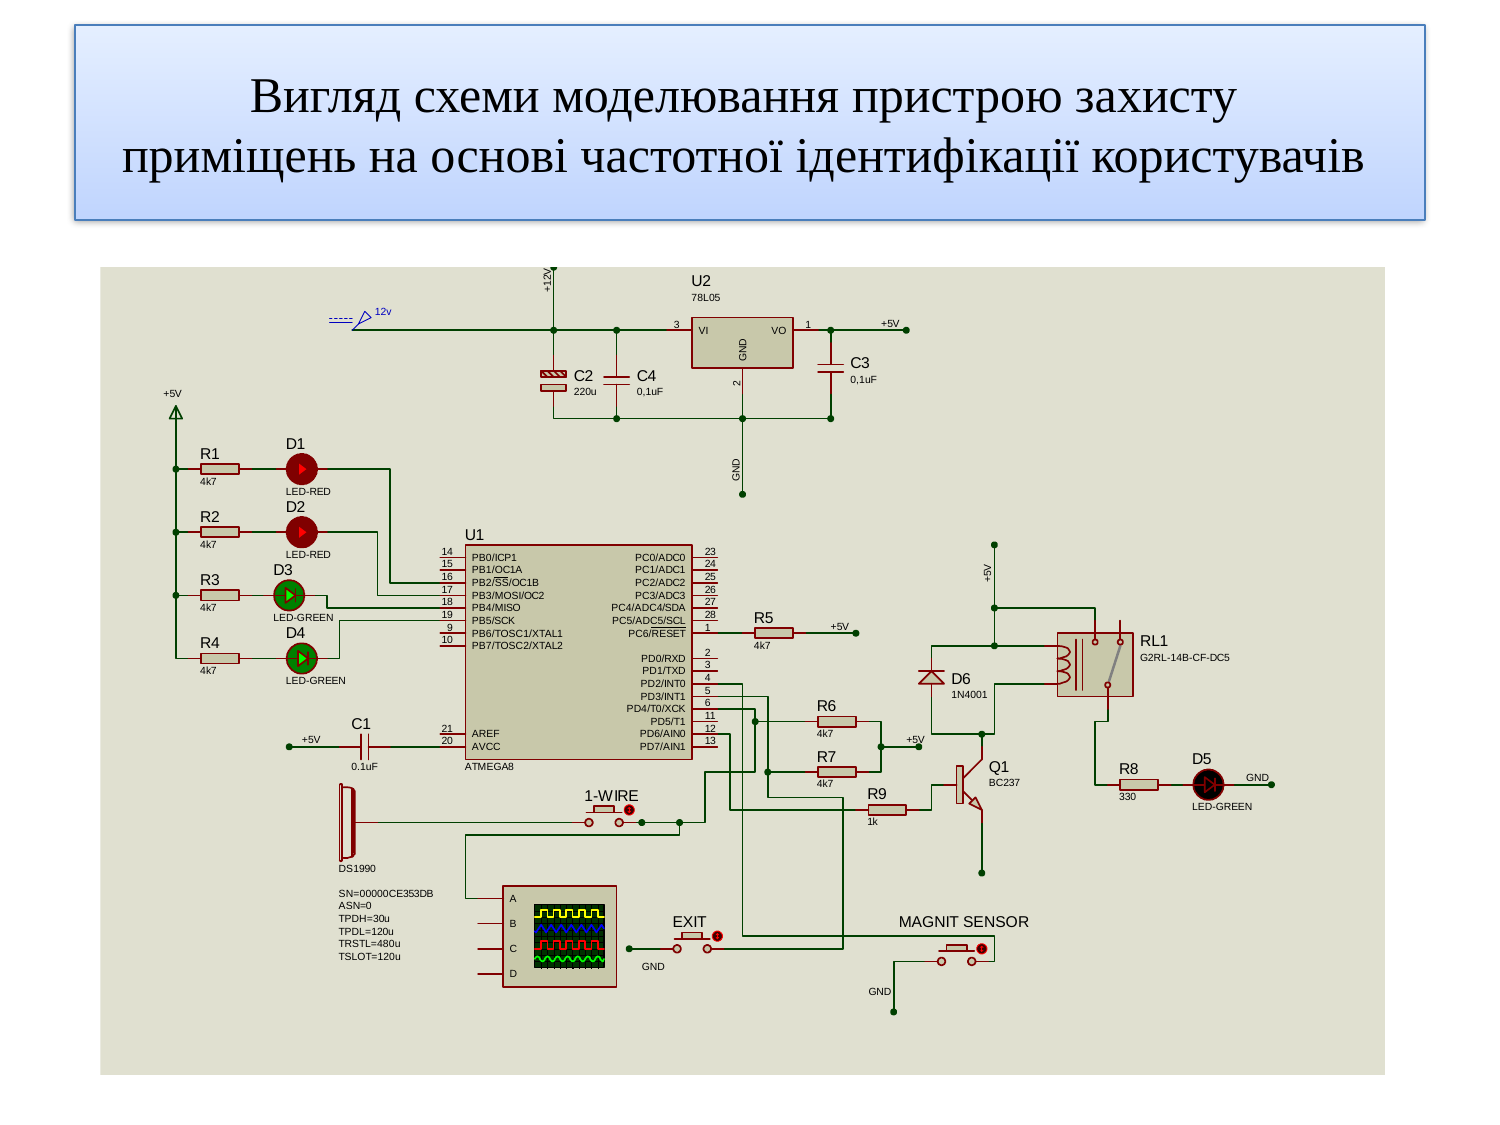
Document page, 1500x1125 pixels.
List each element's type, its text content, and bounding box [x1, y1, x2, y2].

title Вигляд схеми моделювання пристрою захисту приміщень на основі частотної ідентифікації користувачів [74, 24, 1426, 221]
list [100, 266, 1386, 1076]
